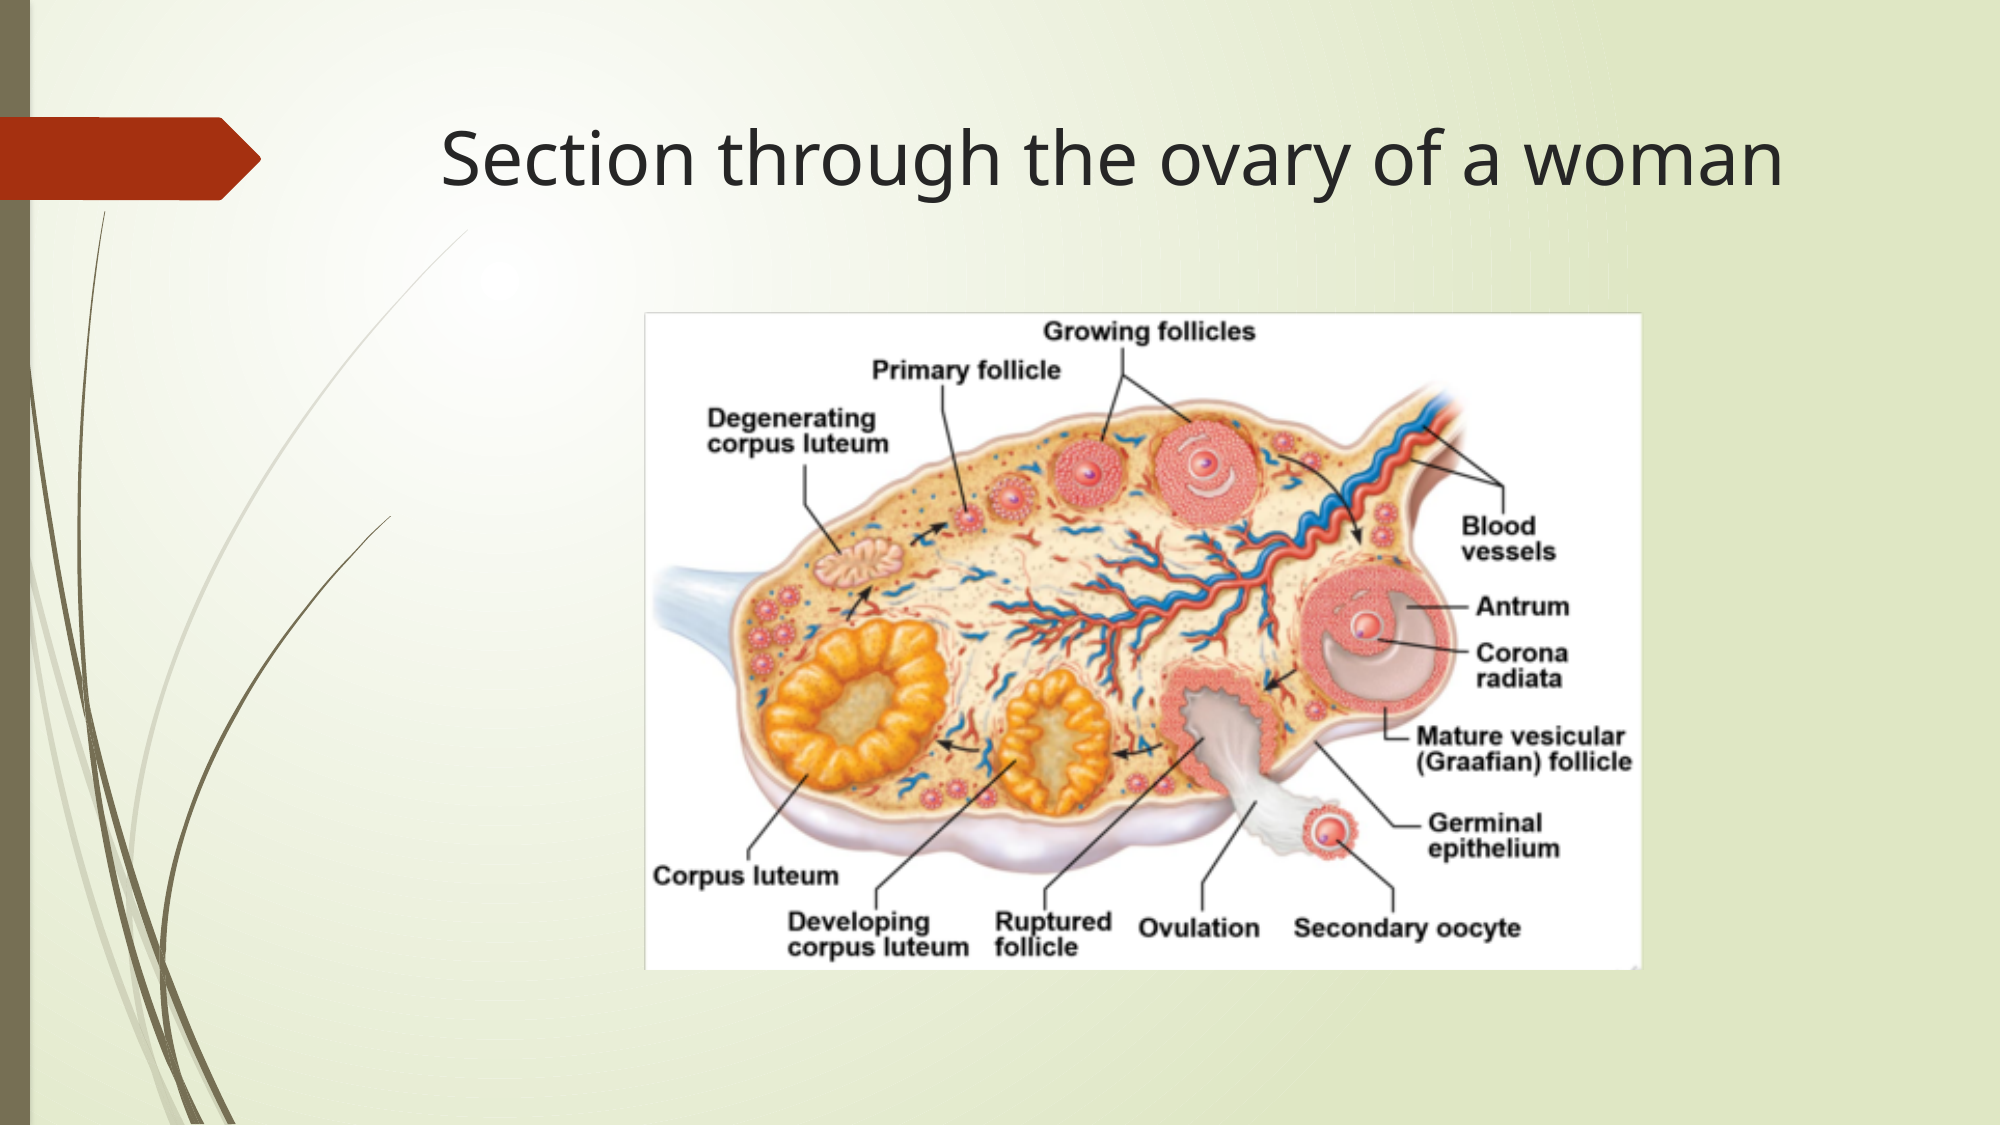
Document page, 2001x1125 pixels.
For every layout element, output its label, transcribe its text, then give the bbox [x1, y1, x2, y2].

title Section through the ovary of a woman [425, 102, 1888, 313]
picture [636, 306, 1675, 970]
